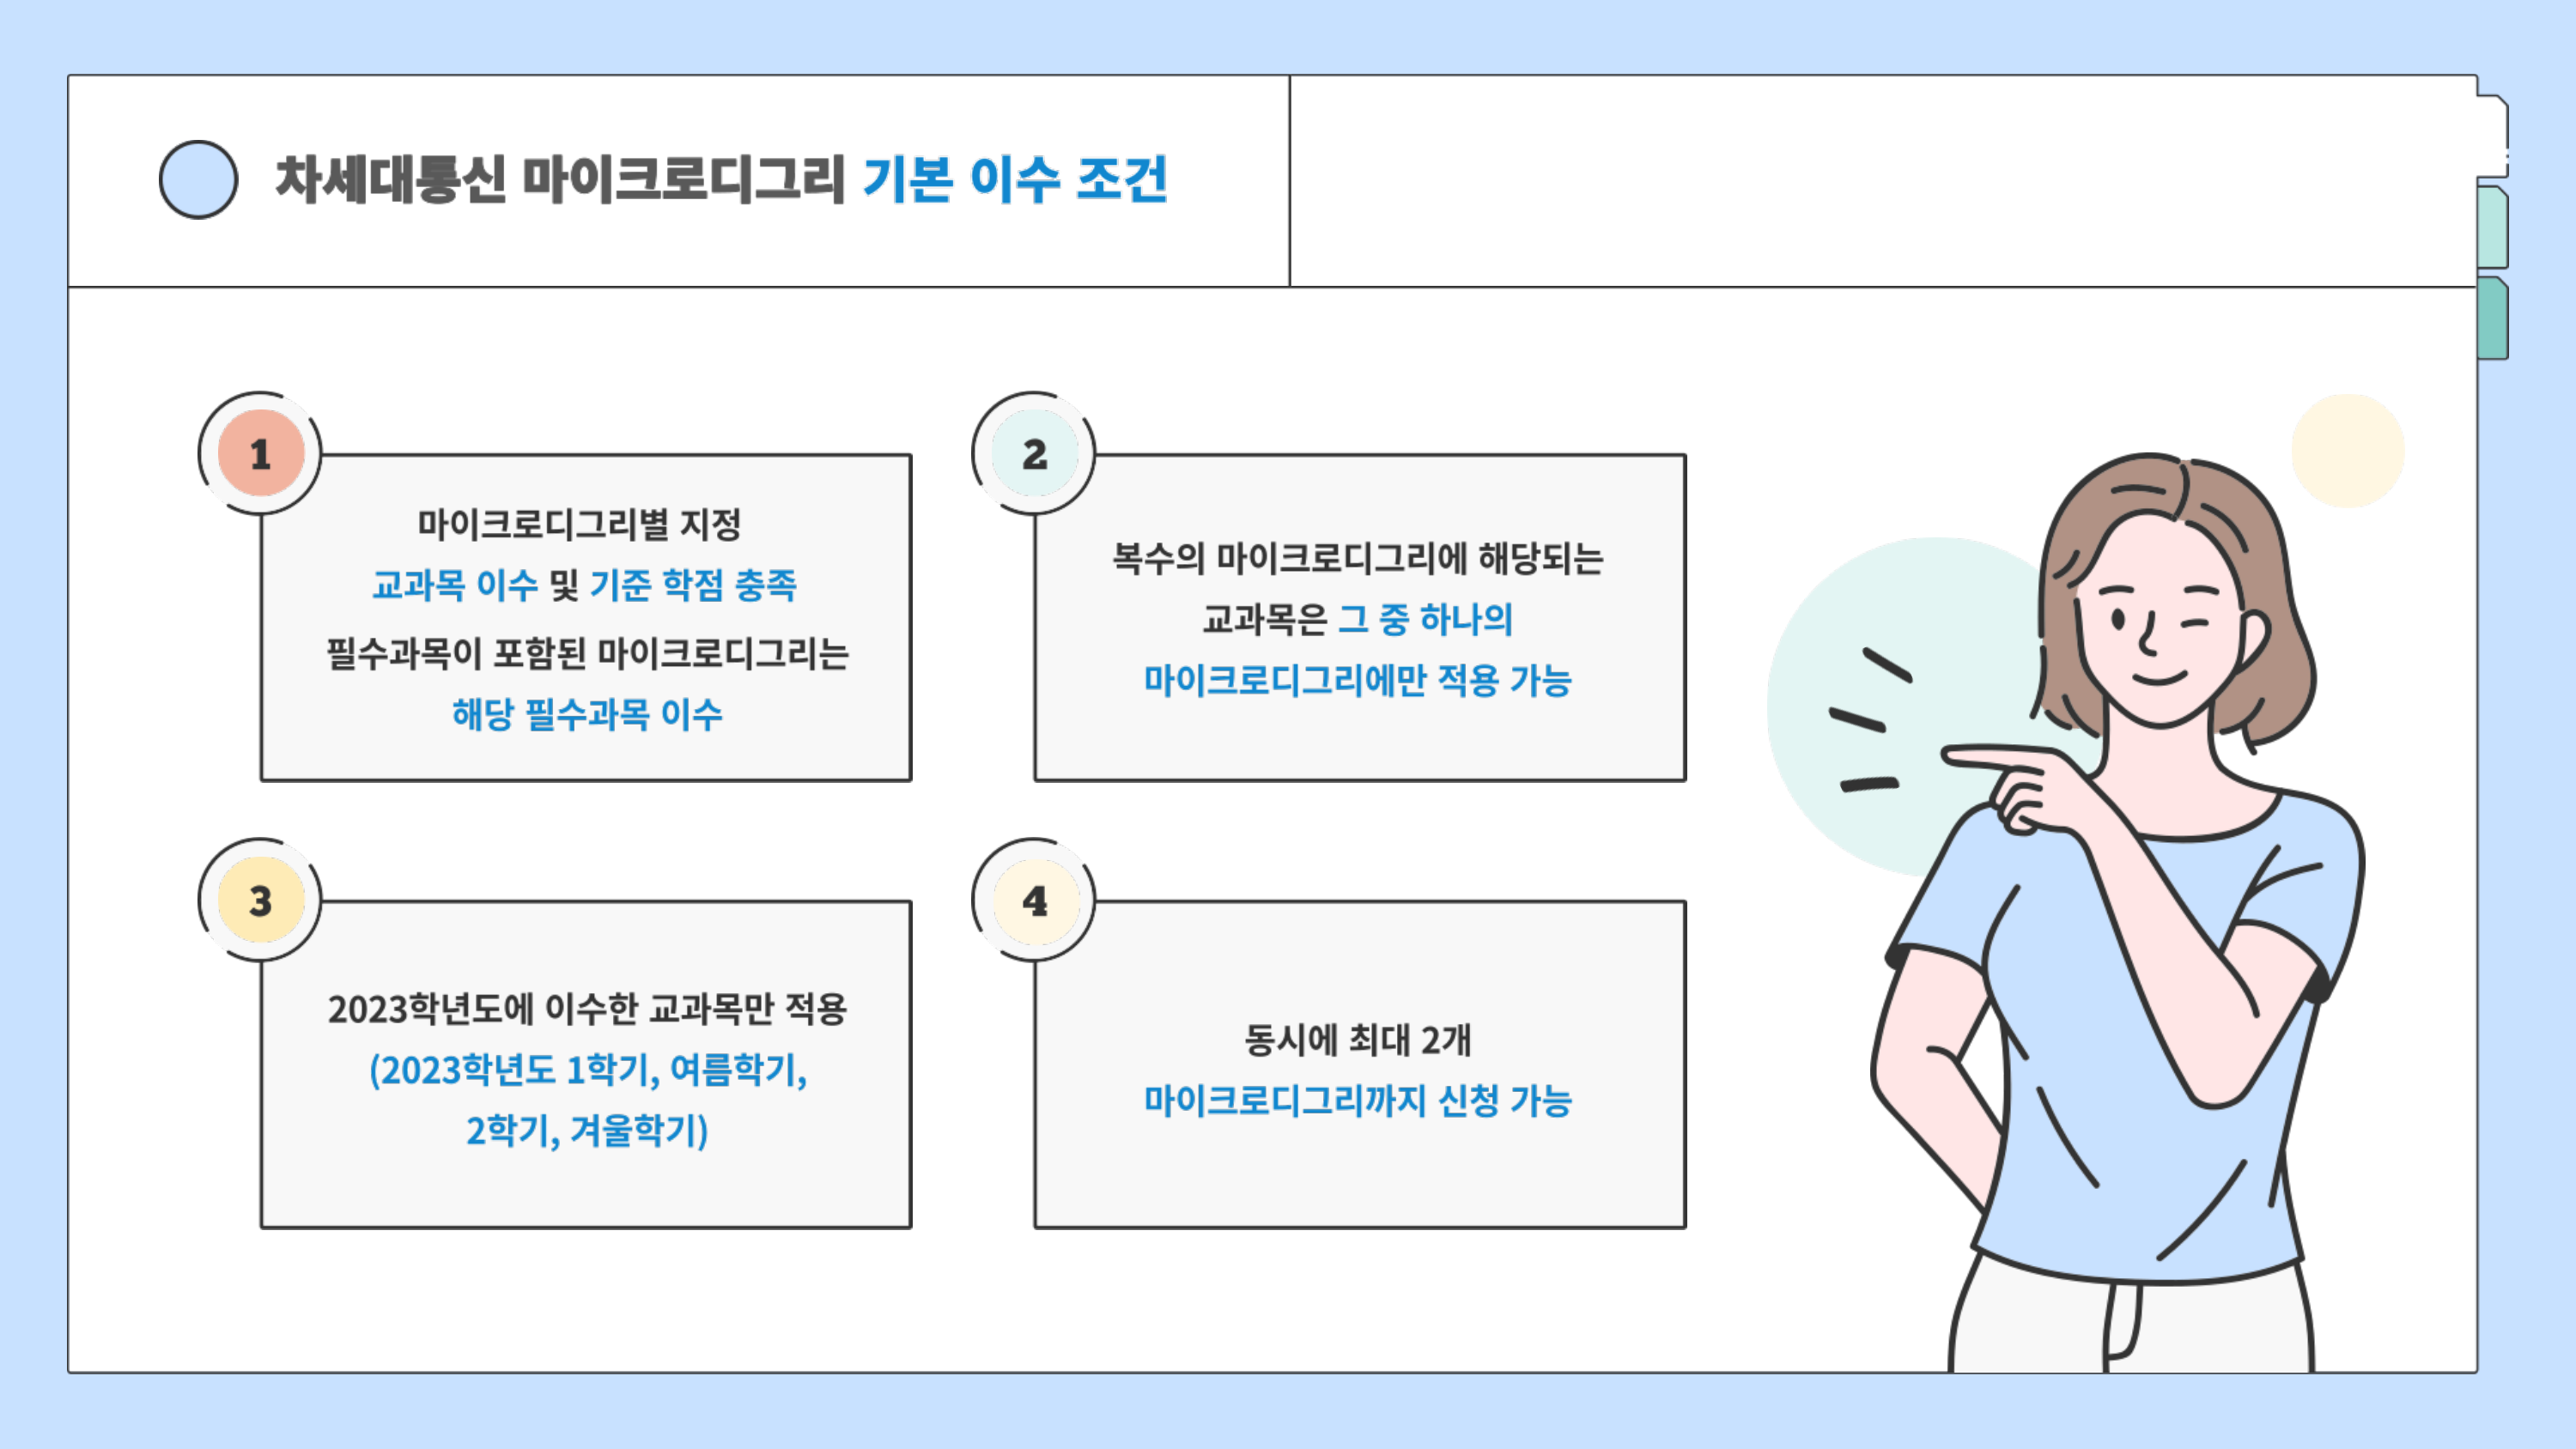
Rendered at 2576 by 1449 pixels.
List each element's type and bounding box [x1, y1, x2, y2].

picture [964, 393, 1671, 743]
text_box [1182, 179, 1396, 183]
text_box [1256, 286, 2476, 290]
text_box [1766, 537, 1865, 877]
picture [190, 840, 900, 1193]
text_box [66, 286, 242, 290]
text_box [971, 391, 1687, 784]
text_box [159, 140, 239, 220]
text_box [1801, 667, 1943, 777]
text_box [197, 391, 914, 784]
text_box [1869, 452, 2366, 1373]
picture [1000, 1002, 1673, 1163]
text_box [2292, 394, 2406, 508]
text_box [66, 74, 2509, 1374]
text_box [197, 837, 914, 1230]
picture [246, 112, 1253, 302]
picture [188, 392, 903, 777]
text_box [971, 837, 1687, 1230]
picture [964, 839, 1110, 973]
